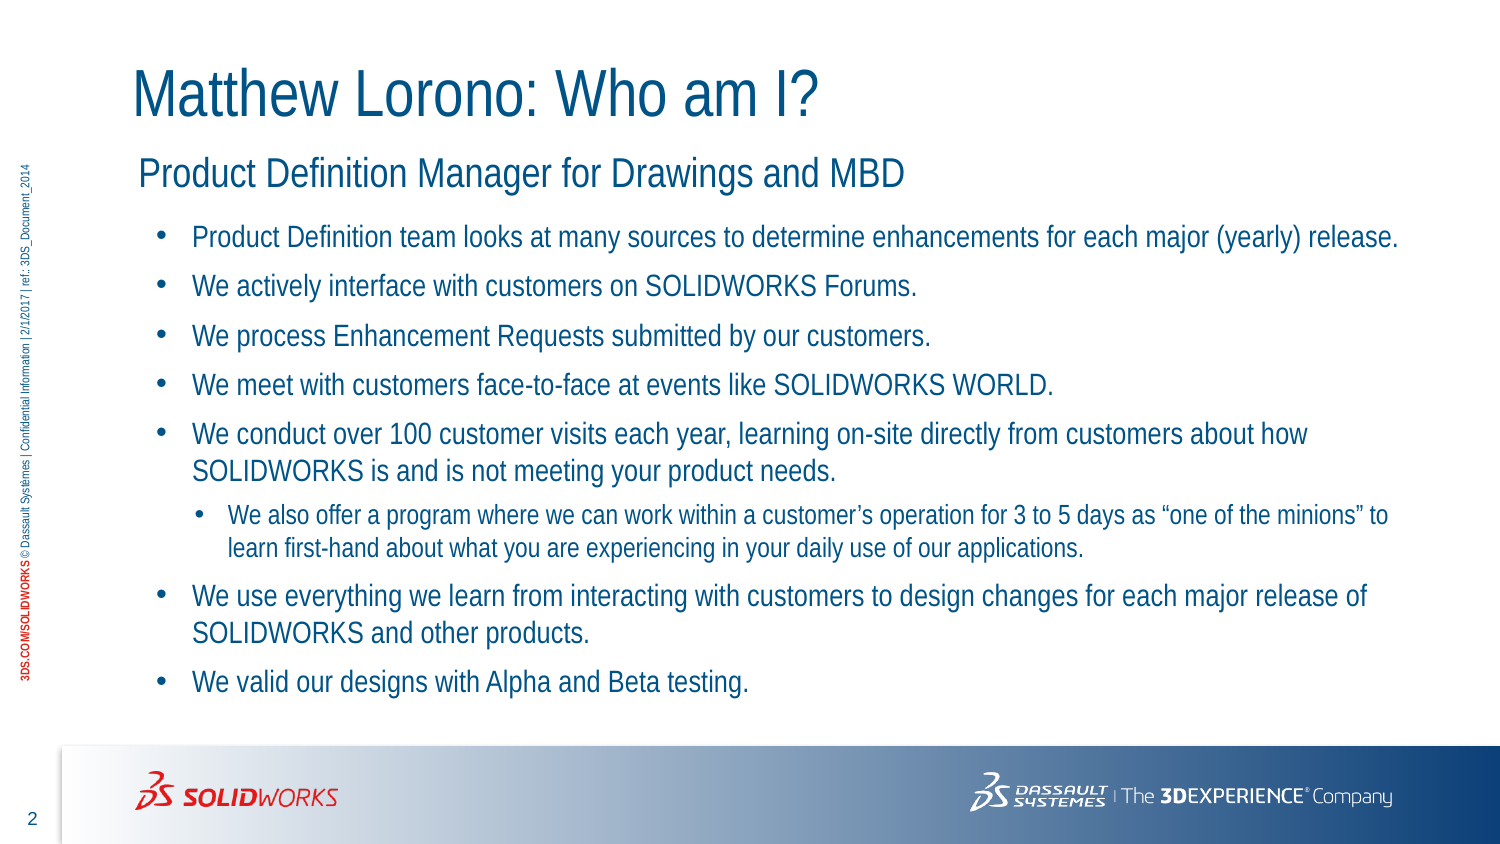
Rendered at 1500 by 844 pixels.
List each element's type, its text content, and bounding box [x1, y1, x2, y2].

list Product Definition team looks at many sources to determine enhancements for each major (yearly) release. We actively interface with customers on SOLIDWORKS Forums. We process Enhancement Requests submitted by our customers. We meet with customers face-to-face at events like SOLIDWORKS WORLD. We conduct over 100 customer visits each year, learning on-site directly from customers about how SOLIDWORKS is and is not meeting your product needs. We also offer a program where we can work within a customer’s operation for 3 to 5 days as “one of the minions” to learn first-hand about what you are experiencing in your daily use of our applications. We use everything we learn from interacting with customers to design changes for each major release of SOLIDWORKS and other products. We valid our designs with Alpha and Beta testing. [141, 209, 1418, 747]
list Product Definition Manager for Drawings and MBD [123, 138, 1412, 204]
picture [962, 771, 1400, 812]
picture [135, 771, 338, 810]
title Matthew Lorono: Who am I? [118, 59, 1418, 121]
